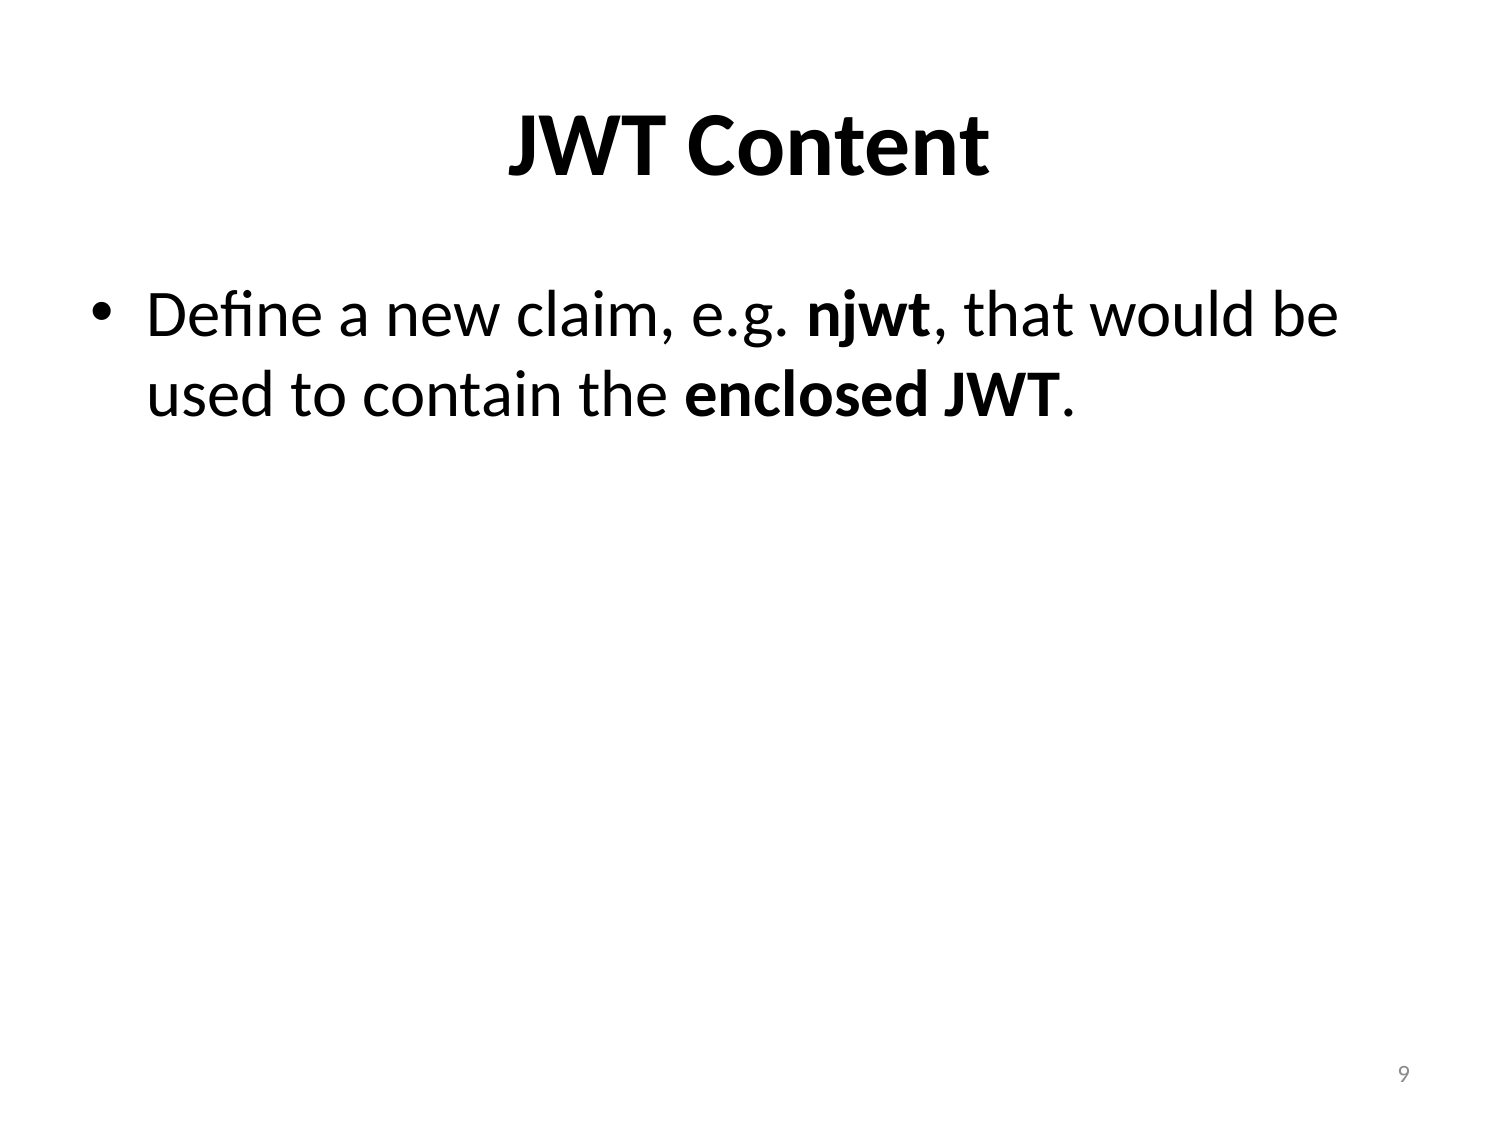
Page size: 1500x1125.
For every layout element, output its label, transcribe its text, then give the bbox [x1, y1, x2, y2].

title JWT Content [75, 45, 1425, 233]
slide_number 9 [1074, 1042, 1425, 1103]
list Define a new claim, e.g. njwt, that would be used to contain the enclosed JWT. [75, 262, 1425, 1005]
